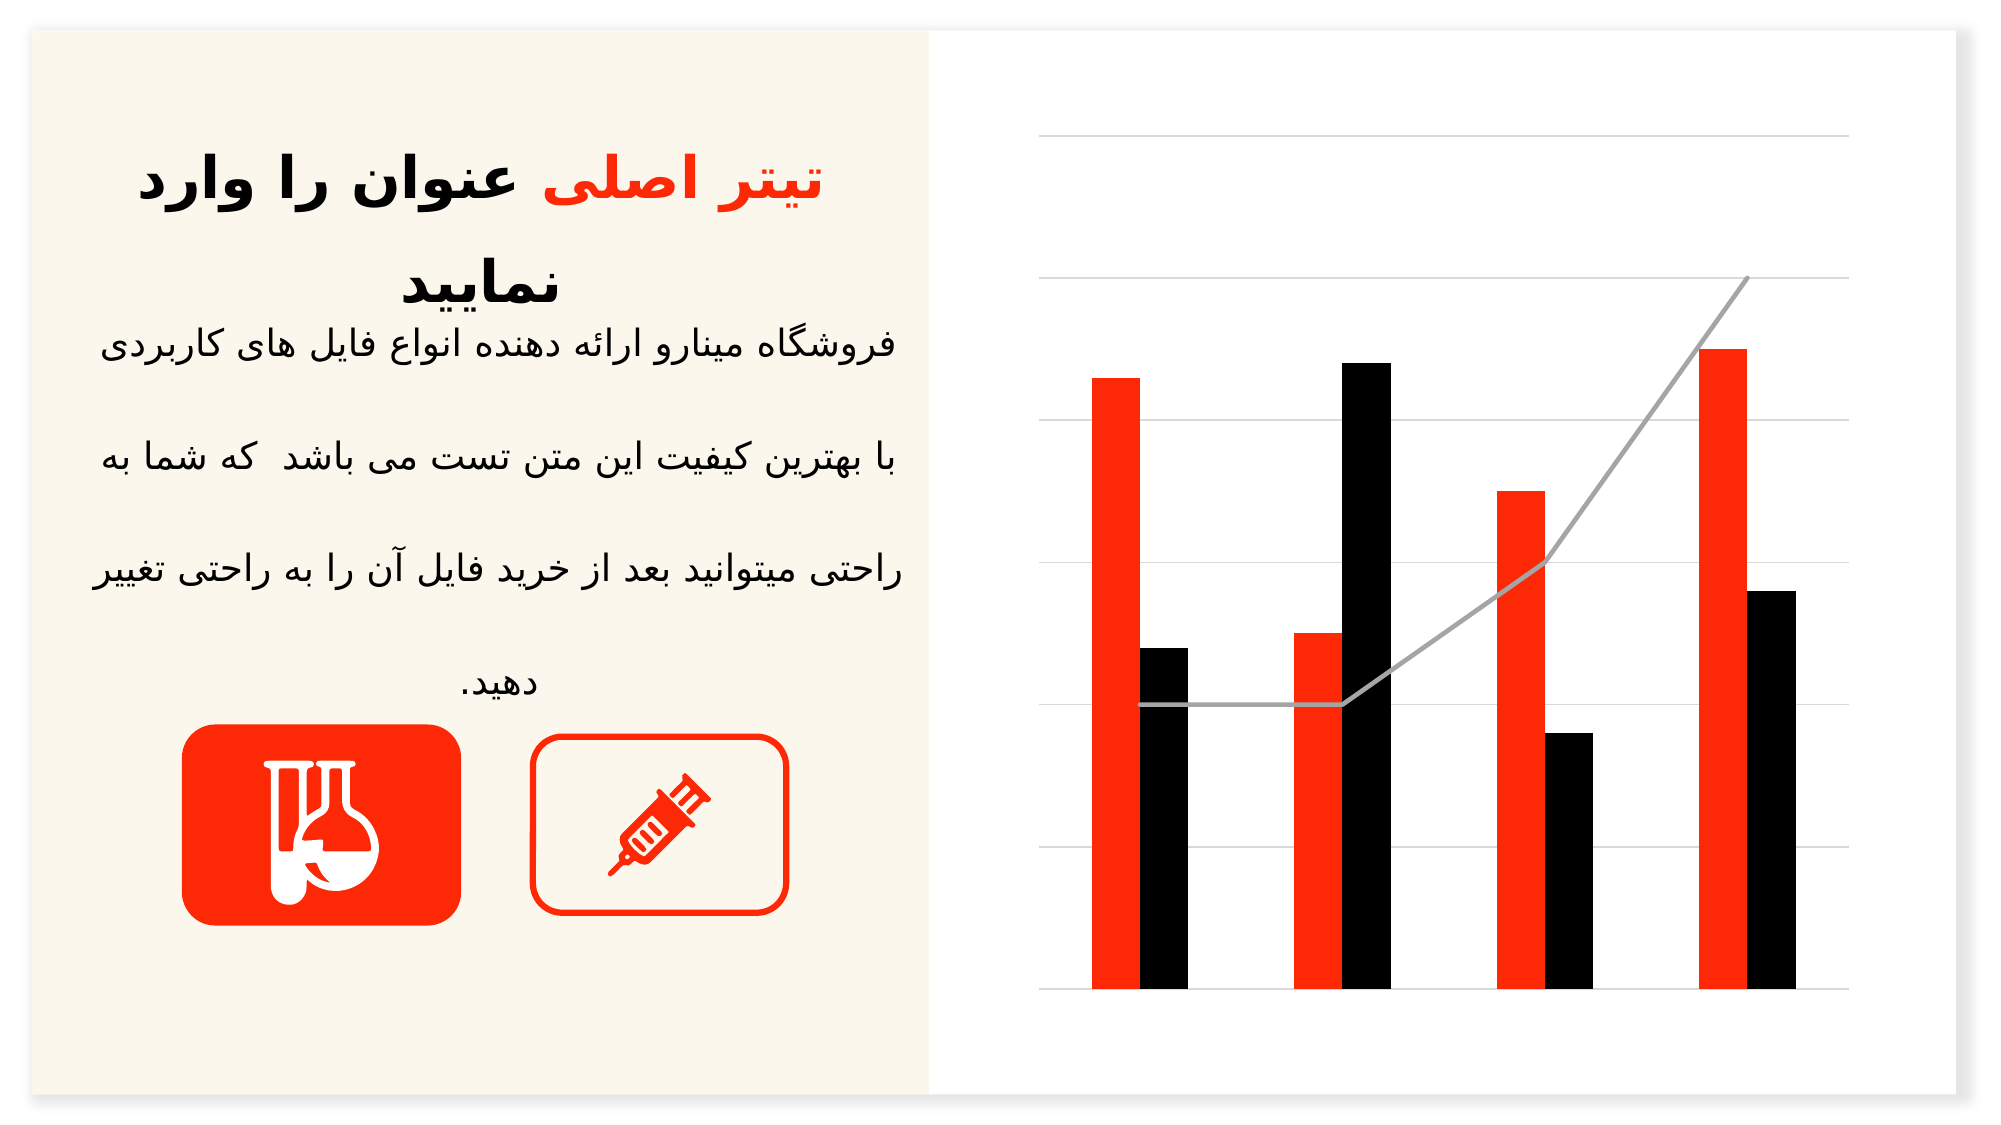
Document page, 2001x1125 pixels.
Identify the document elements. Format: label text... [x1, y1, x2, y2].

text_box فروشگاه مینارو ارائه دهنده انواع فایل های کاربردی با بهترین کیفیت این متن تست می باشد که شما به راحتی میتوانید بعد از خرید فایل آن را به راحتی تغییر دهید. [77, 244, 921, 710]
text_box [607, 772, 712, 877]
text_box تیتر اصلی عنوان را وارد نمایید [96, 97, 867, 244]
text_box [531, 735, 788, 914]
text_box [263, 760, 379, 905]
text_box [180, 723, 463, 927]
chart [1021, 117, 1866, 1007]
